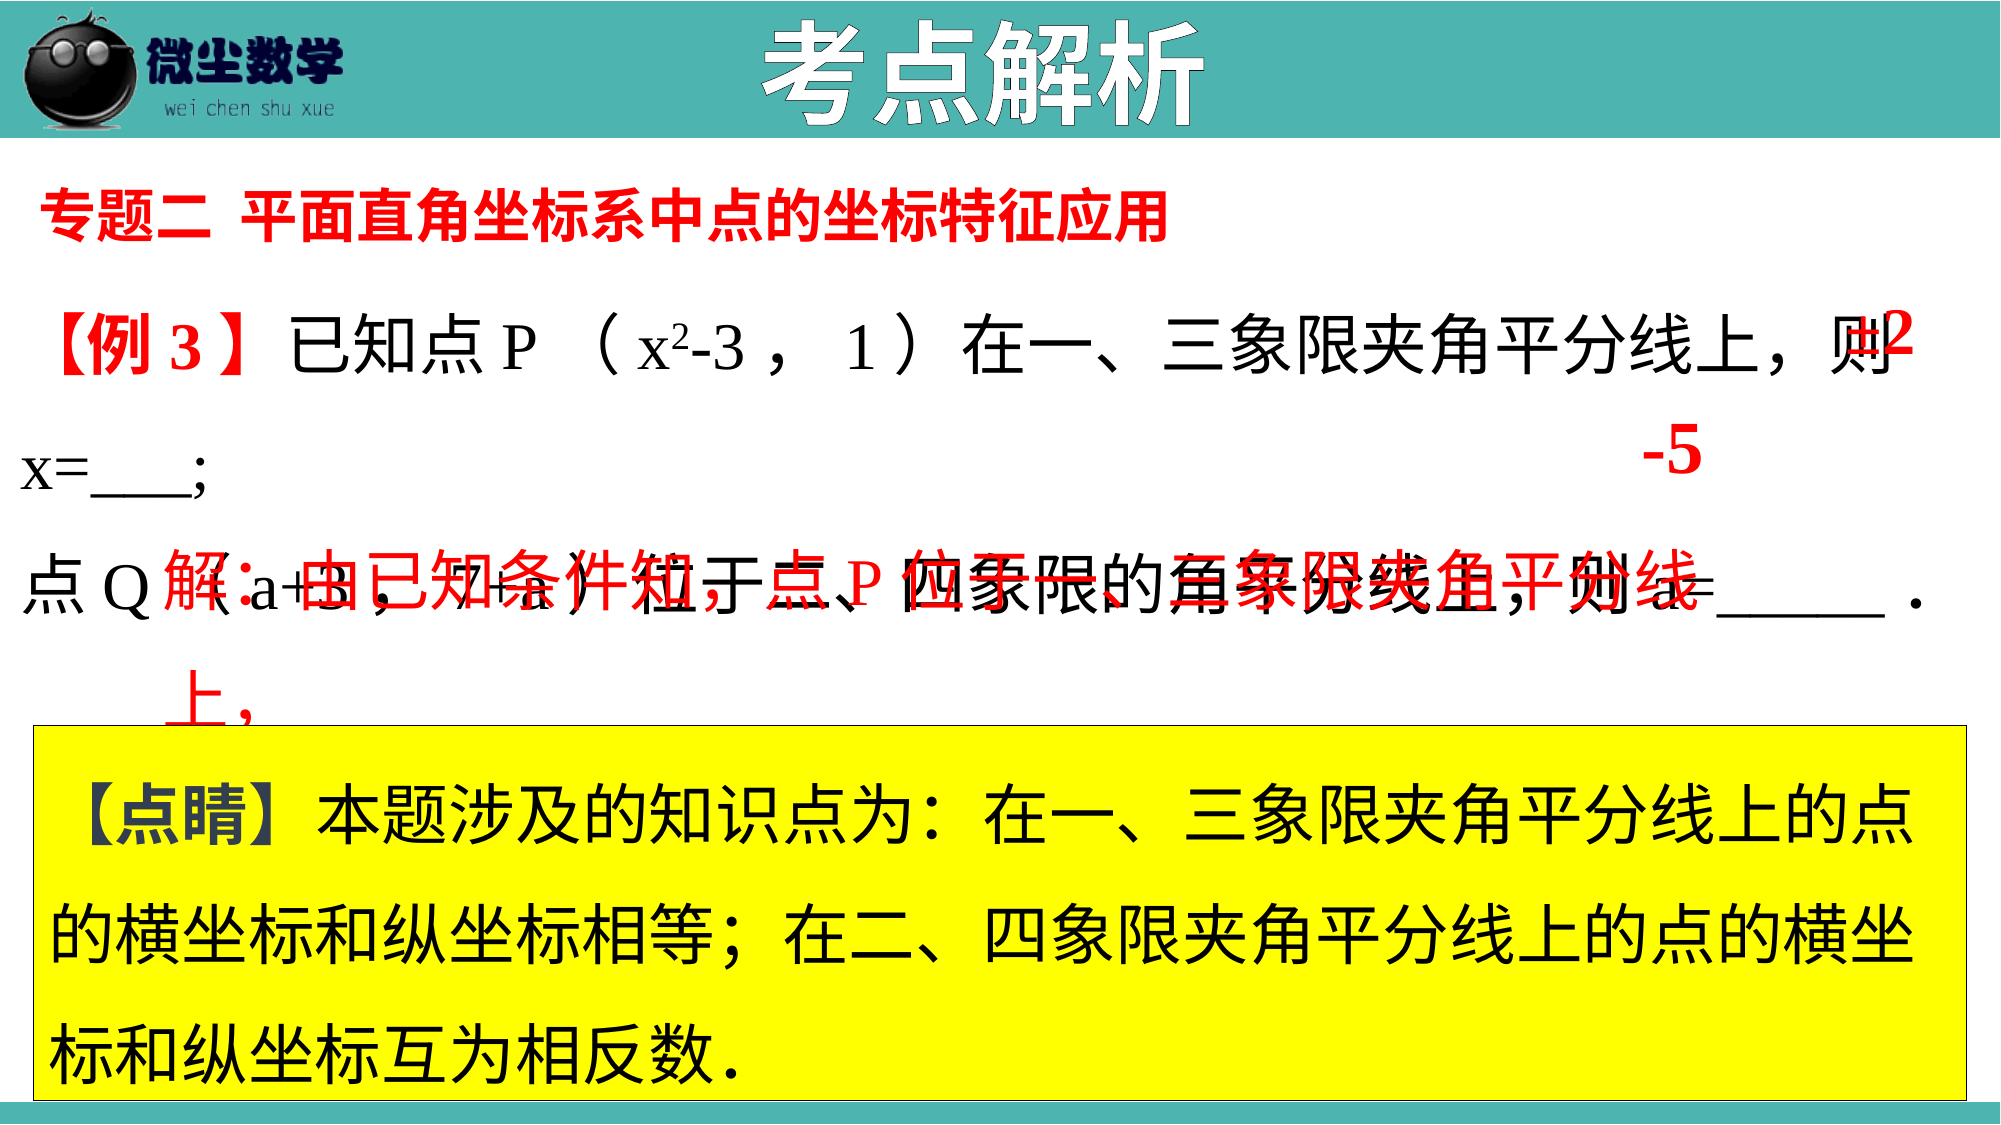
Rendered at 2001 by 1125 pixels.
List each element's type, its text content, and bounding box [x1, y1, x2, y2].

picture [0, 1, 2001, 1124]
text_box ±2 [1830, 280, 1931, 376]
text_box 【点睛】本题涉及的知识点为：在一、三象限夹角平分线上的点的横坐标和纵坐标相等；在二、四象限夹角平分线上的点的横坐标和纵坐标互为相反数． [33, 725, 1967, 1101]
text_box 解：由已知条件知，点P位于一、三象限夹角平分线上， 所以有x2-3=1，得x=±2． 根据题意得a+3+7+a=0，解得a=-5． [148, 491, 1815, 725]
text_box -5 [1626, 391, 1719, 497]
text_box 专题二 平面直角坐标系中点的坐标特征应用 [23, 171, 1237, 255]
text_box 【例3】已知点P（x2-3，1）在一、三象限夹角平分线上，则x=___; 点Q（a+3，7+a）位于二、四象限的角平分线上，则a=_____． [5, 255, 2000, 630]
text_box 考点解析 [742, 0, 1223, 146]
